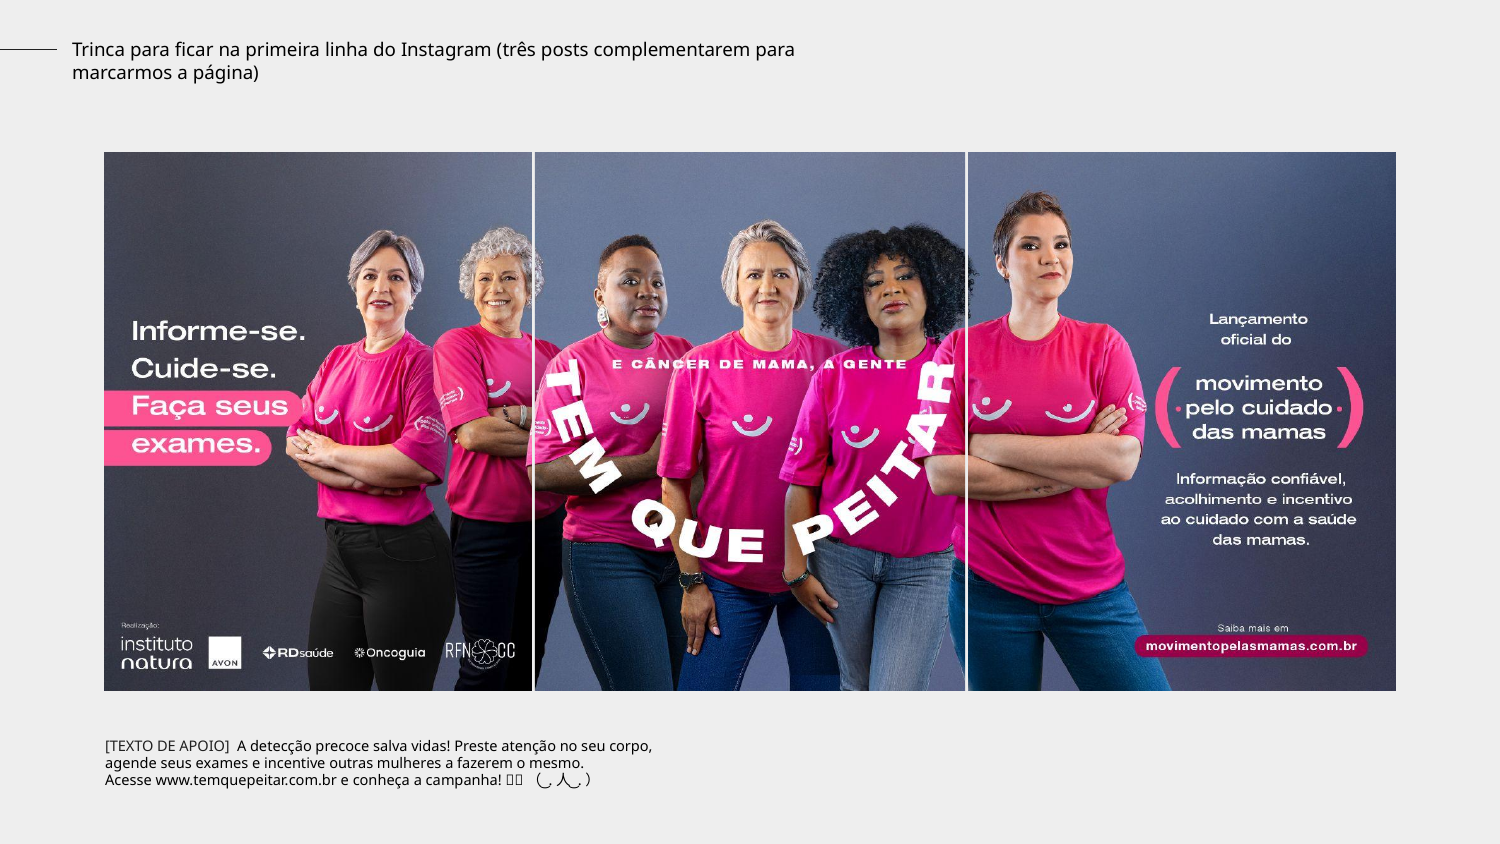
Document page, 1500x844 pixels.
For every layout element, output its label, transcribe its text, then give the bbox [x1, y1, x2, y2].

picture [967, 152, 1399, 691]
text_box Trinca para ficar na primeira linha do Instagram (três posts complementarem para marcarmos a página) [57, 22, 914, 98]
picture [534, 152, 966, 691]
picture [101, 152, 533, 691]
text_box [TEXTO DE APOIO] A detecção precoce salva vidas! Preste atenção no seu corpo, agende seus exames e incentive outras mulheres a fazerem o mesmo. Acesse www.temquepeitar.com.br e conheça a campanha! 🩷🌸（ ͜.人 ͜.） [90, 721, 675, 804]
